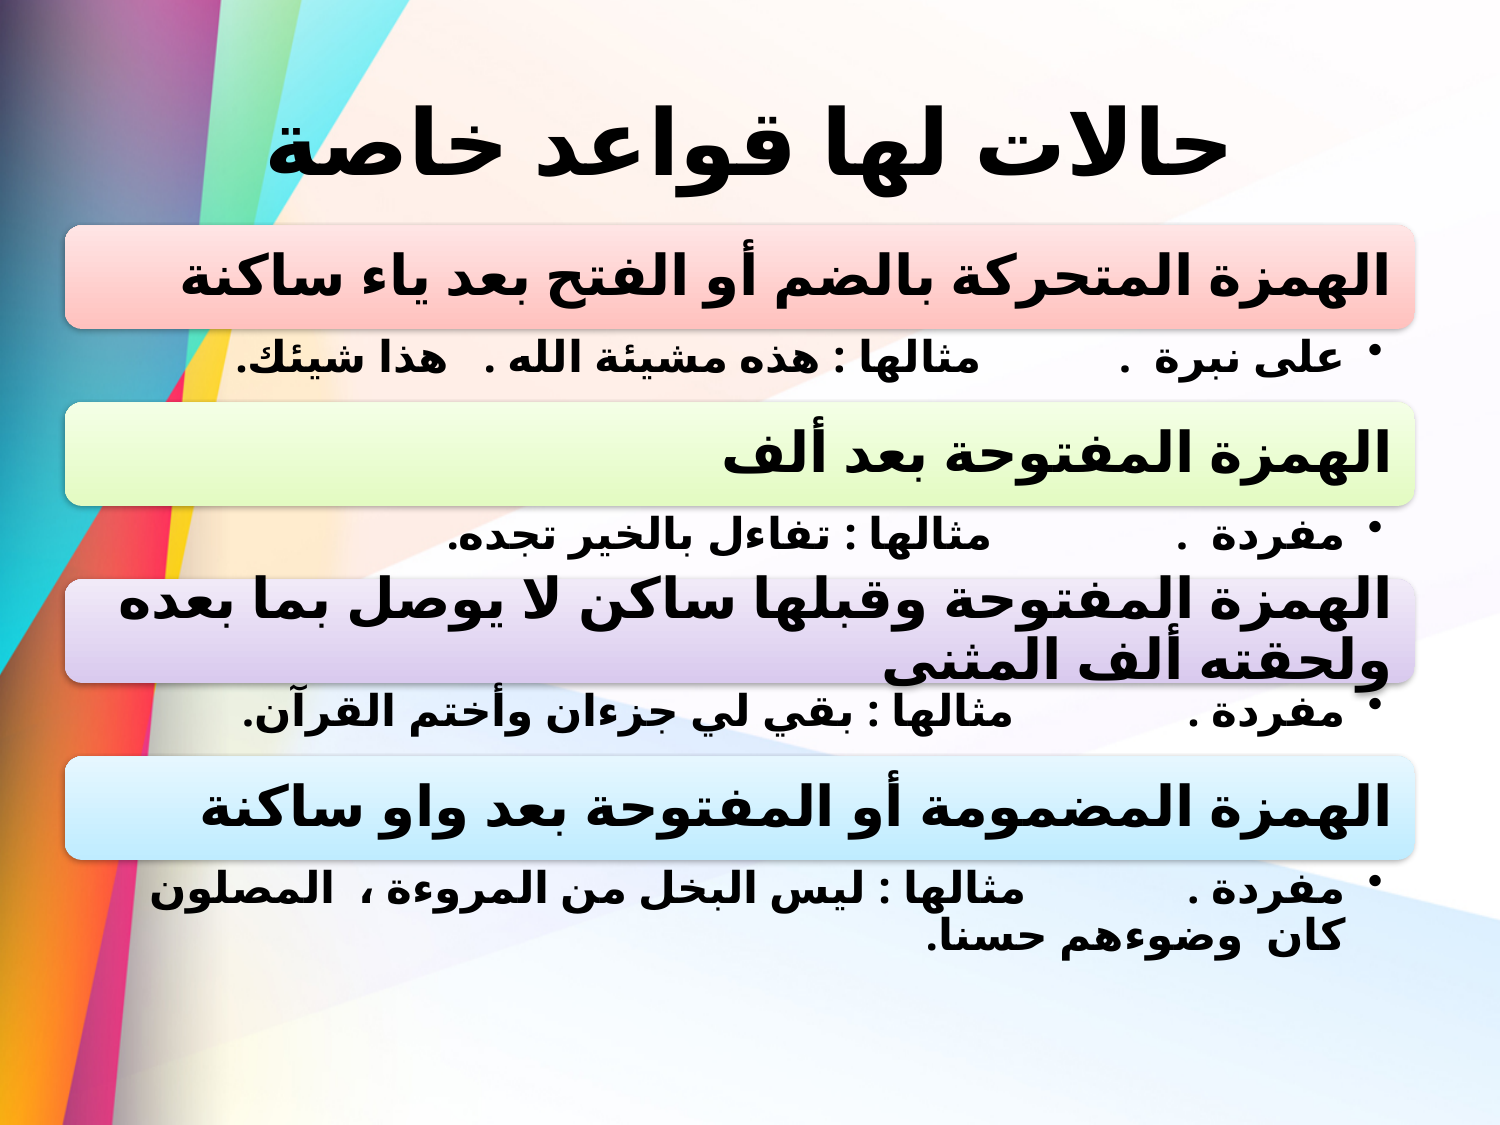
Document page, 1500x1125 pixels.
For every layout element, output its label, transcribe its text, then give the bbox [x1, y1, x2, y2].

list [64, 207, 1416, 951]
title حالات لها قواعد خاصة [75, 45, 1425, 233]
picture [0, 0, 1500, 1125]
